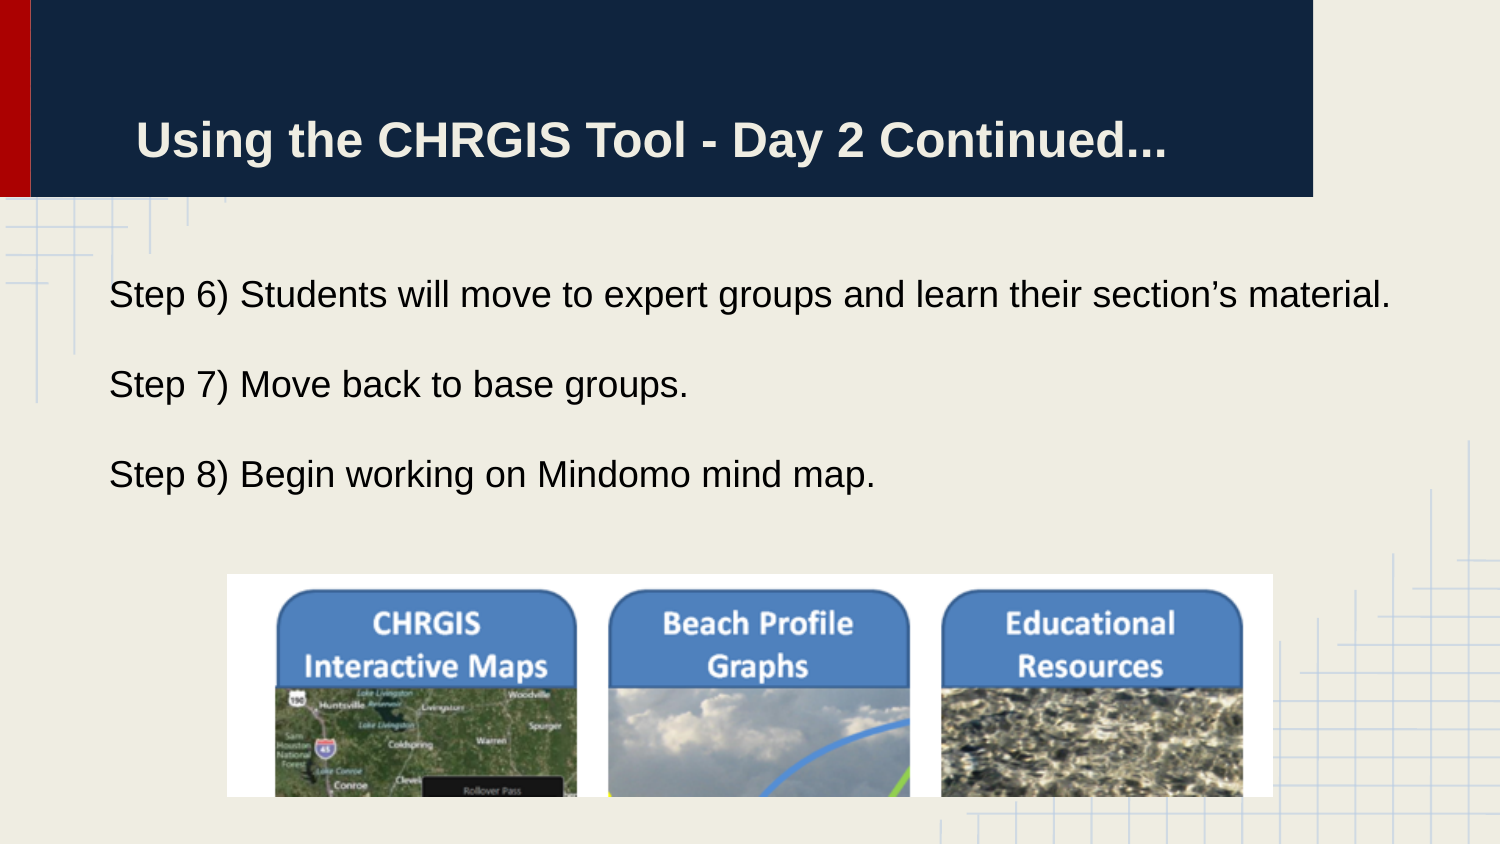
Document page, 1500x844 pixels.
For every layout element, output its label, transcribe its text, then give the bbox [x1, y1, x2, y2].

picture [227, 574, 1273, 797]
title Using the CHRGIS Tool - Day 2 Continued... [75, 16, 1276, 183]
list Step 6) Students will move to expert groups and learn their section’s material. Step 7) Move back to base groups. Step 8) Begin working on Mindomo mind map. [75, 209, 1425, 806]
